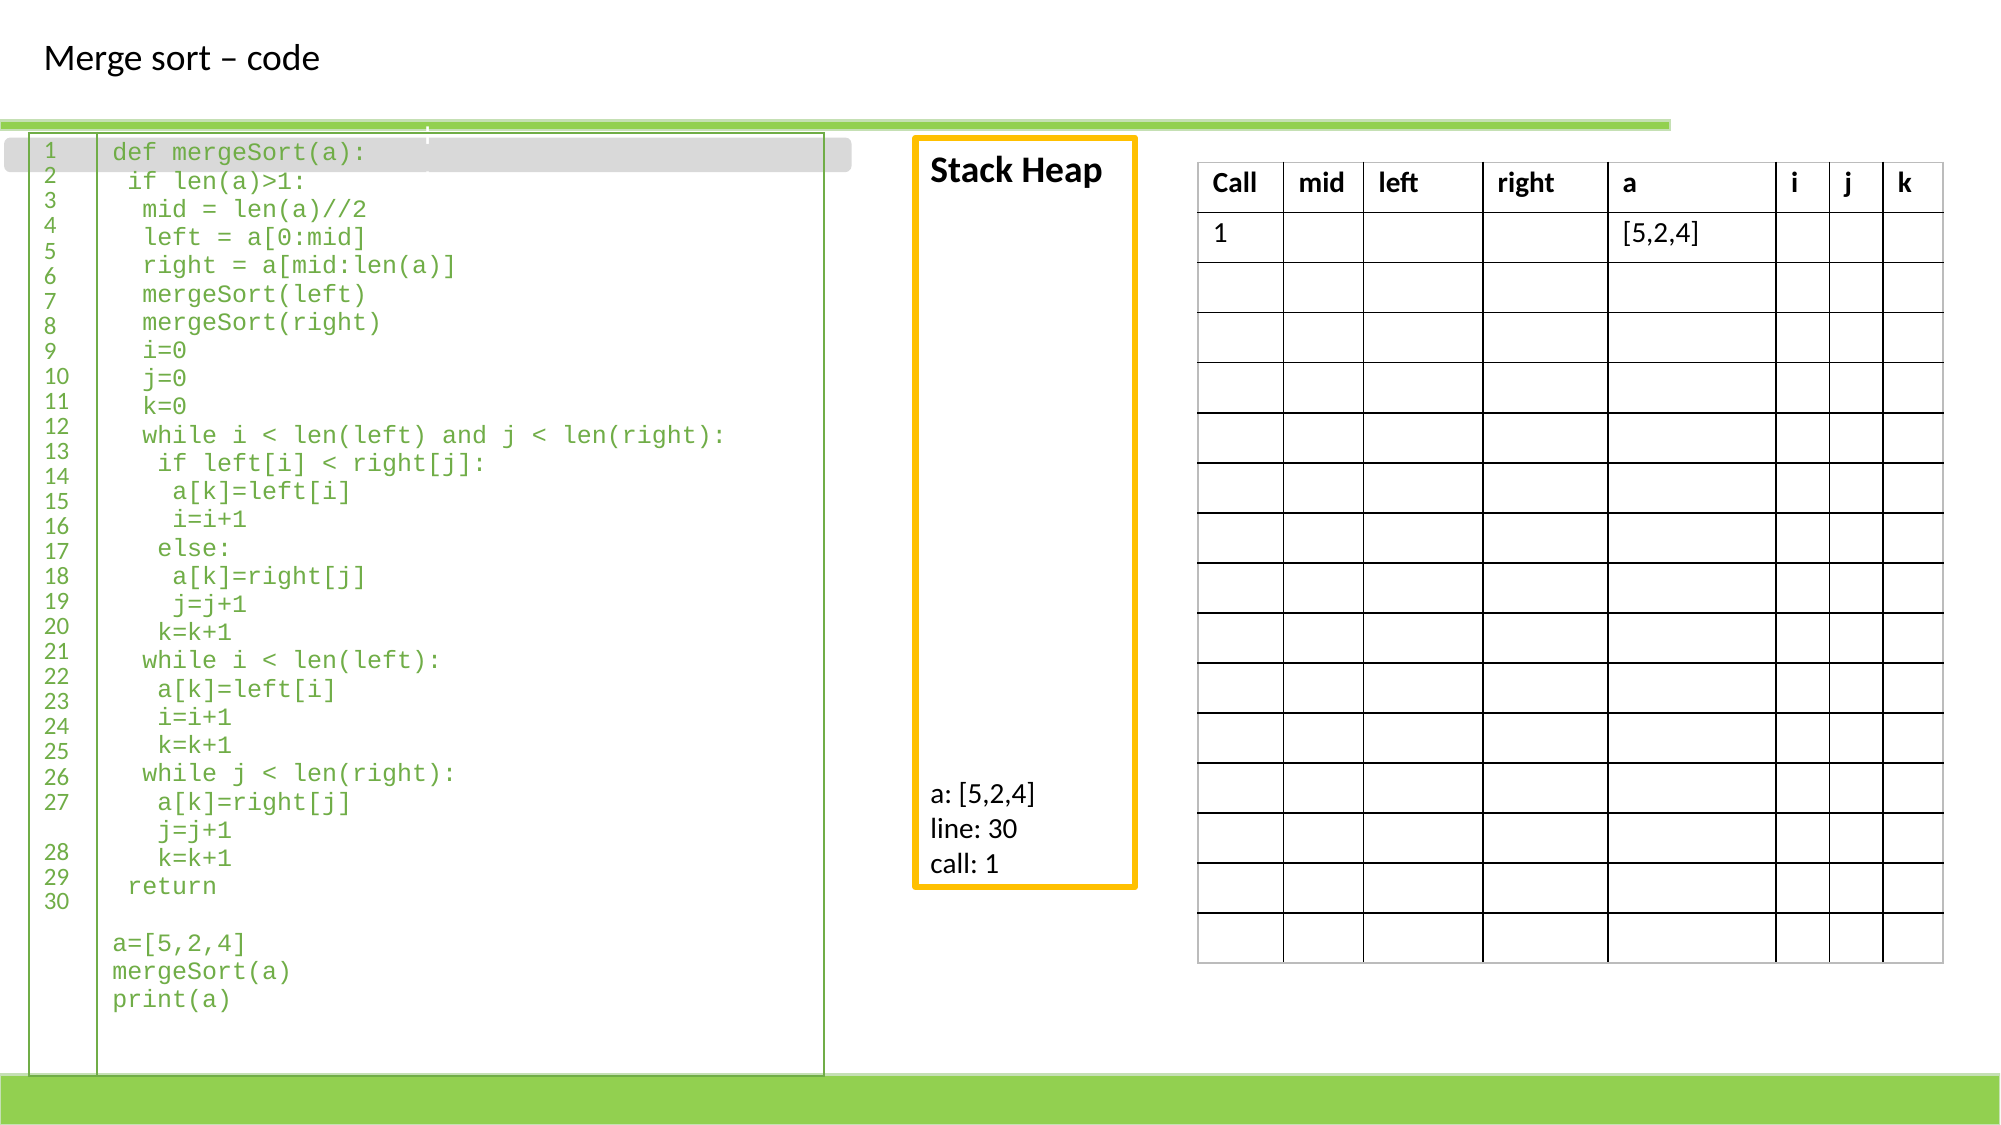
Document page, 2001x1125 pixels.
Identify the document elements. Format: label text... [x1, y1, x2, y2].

table_cell [1830, 764, 1882, 812]
table_cell [1609, 464, 1775, 512]
table_cell [1884, 714, 1942, 762]
table_cell [1364, 714, 1482, 762]
table_cell [1364, 664, 1482, 712]
table_header left [1364, 163, 1482, 212]
table_cell [1199, 864, 1283, 912]
table_cell [1284, 313, 1363, 362]
table_cell [1777, 564, 1829, 612]
table_cell [1199, 564, 1283, 612]
table_cell [1364, 464, 1482, 512]
table_cell [1284, 714, 1363, 762]
table_header j [1830, 163, 1882, 212]
table_cell [1284, 614, 1363, 662]
table_cell [1199, 714, 1283, 762]
table_cell [1199, 363, 1283, 412]
text_box Merge sort – code [28, 25, 1072, 86]
table_cell [1777, 664, 1829, 712]
table_cell [1484, 814, 1607, 862]
table_cell [1830, 814, 1882, 862]
table_cell [1884, 464, 1942, 512]
table_cell [1609, 814, 1775, 862]
table_cell [1484, 864, 1607, 912]
table_cell [1484, 213, 1607, 262]
table_cell [1830, 414, 1882, 462]
table_cell [1199, 313, 1283, 362]
table_cell [1484, 363, 1607, 412]
table_cell [1830, 914, 1882, 962]
table_cell [1199, 514, 1283, 562]
table_cell [1884, 564, 1942, 612]
table_cell [1830, 263, 1882, 312]
table_cell [1364, 363, 1482, 412]
table_cell [1484, 714, 1607, 762]
table_cell [1830, 614, 1882, 662]
table_cell [1284, 464, 1363, 512]
table_cell [1830, 564, 1882, 612]
table_cell [1884, 614, 1942, 662]
table_cell [1484, 464, 1607, 512]
table_header def mergeSort(a): if len(a)>1: mid = len(a)//2 left = a[0:mid] right = a[mid:len(a)] mergeSort(left) mergeSort(right) i=0 j=0 k=0 while i < len(left) and j < len(right): if left[i] < right[j]: a[k]=left[i] i=i+1 else: a[k]=right[j] j=j+1 k=k+1 while i < len(left): a[k]=left[i] i=i+1 k=k+1 while j < len(right): a[k]=right[j] j=j+1 k=k+1 return a=[5,2,4] mergeSort(a) print(a) [98, 134, 823, 1075]
table_cell [1284, 263, 1363, 312]
text_box + + [4, 137, 28, 173]
table_cell [1777, 363, 1829, 412]
table_cell [1830, 313, 1882, 362]
table_cell [1609, 664, 1775, 712]
table_header 1 2 3 4 5 6 7 8 9 10 11 12 13 14 15 16 17 18 19 20 21 22 23 24 25 26 27 28 29 30 [30, 134, 96, 1075]
table_cell [1284, 363, 1363, 412]
table_cell [1777, 464, 1829, 512]
table_cell [1609, 764, 1775, 812]
table_cell [1830, 714, 1882, 762]
table_cell [1199, 664, 1283, 712]
table_cell [1364, 564, 1482, 612]
table_header mid [1284, 163, 1363, 212]
table_cell [1609, 614, 1775, 662]
table_cell [1830, 363, 1882, 412]
table_cell [1609, 414, 1775, 462]
table_cell [1777, 914, 1829, 962]
table_cell [1284, 914, 1363, 962]
table_cell [5,2,4] [1609, 213, 1775, 262]
table_header Call [1199, 163, 1283, 212]
table_cell [1199, 464, 1283, 512]
table_cell [1284, 814, 1363, 862]
table_cell [1364, 213, 1482, 262]
table_cell [1777, 614, 1829, 662]
table_header right [1484, 163, 1607, 212]
table_cell [1484, 414, 1607, 462]
table_cell [1364, 614, 1482, 662]
table_cell [1830, 213, 1882, 262]
table_cell [1777, 213, 1829, 262]
table_cell [1884, 664, 1942, 712]
table_cell [1199, 814, 1283, 862]
text_box + + [825, 137, 852, 173]
table_header a [1609, 163, 1775, 212]
table_cell [1884, 414, 1942, 462]
table_cell [1609, 914, 1775, 962]
table_cell [1484, 263, 1607, 312]
table_cell [1884, 864, 1942, 912]
table_cell [1609, 714, 1775, 762]
table_cell [1484, 313, 1607, 362]
table_cell [1364, 814, 1482, 862]
table_cell [1777, 764, 1829, 812]
table_cell [1364, 864, 1482, 912]
table_cell [1484, 914, 1607, 962]
table_header i [1777, 163, 1829, 212]
table_cell [1484, 514, 1607, 562]
table_cell [1199, 764, 1283, 812]
table_cell [1364, 313, 1482, 362]
table_cell [1609, 363, 1775, 412]
table_cell [1364, 414, 1482, 462]
table_cell [1830, 514, 1882, 562]
table_cell [1199, 414, 1283, 462]
table_cell [1364, 263, 1482, 312]
table_cell [1777, 313, 1829, 362]
table_cell 1 [1199, 213, 1283, 262]
table_cell [1884, 313, 1942, 362]
table_cell [1830, 664, 1882, 712]
table_cell [1777, 814, 1829, 862]
table_cell [1884, 213, 1942, 262]
table_cell [1830, 464, 1882, 512]
table_cell [1884, 914, 1942, 962]
table_cell [1199, 914, 1283, 962]
table_cell [1609, 313, 1775, 362]
table_cell [1777, 864, 1829, 912]
table_cell [1609, 263, 1775, 312]
table_cell [1284, 764, 1363, 812]
table_cell [1777, 414, 1829, 462]
table_cell [1884, 514, 1942, 562]
table_cell [1609, 864, 1775, 912]
table_cell [1284, 213, 1363, 262]
table_cell [1884, 363, 1942, 412]
table_cell [1777, 263, 1829, 312]
table_cell [1884, 814, 1942, 862]
table_cell [1284, 514, 1363, 562]
table_cell [1284, 564, 1363, 612]
text_box Stack Heap a: [5,2,4] line: 30 call: 1 [915, 137, 1135, 888]
table_cell [1284, 664, 1363, 712]
table_cell [1830, 864, 1882, 912]
table_cell [1777, 514, 1829, 562]
table_cell [1484, 664, 1607, 712]
table_cell [1284, 864, 1363, 912]
table_cell [1884, 263, 1942, 312]
table_cell [1364, 514, 1482, 562]
table_cell [1777, 714, 1829, 762]
table_cell [1199, 263, 1283, 312]
table_cell [1609, 564, 1775, 612]
table_cell [1484, 764, 1607, 812]
table_header k [1884, 163, 1942, 212]
table_cell [1484, 614, 1607, 662]
table_cell [1284, 414, 1363, 462]
table_cell [1364, 914, 1482, 962]
table_cell [1609, 514, 1775, 562]
table_cell [1364, 764, 1482, 812]
table_cell [1484, 564, 1607, 612]
table_cell [1884, 764, 1942, 812]
table_cell [1199, 614, 1283, 662]
